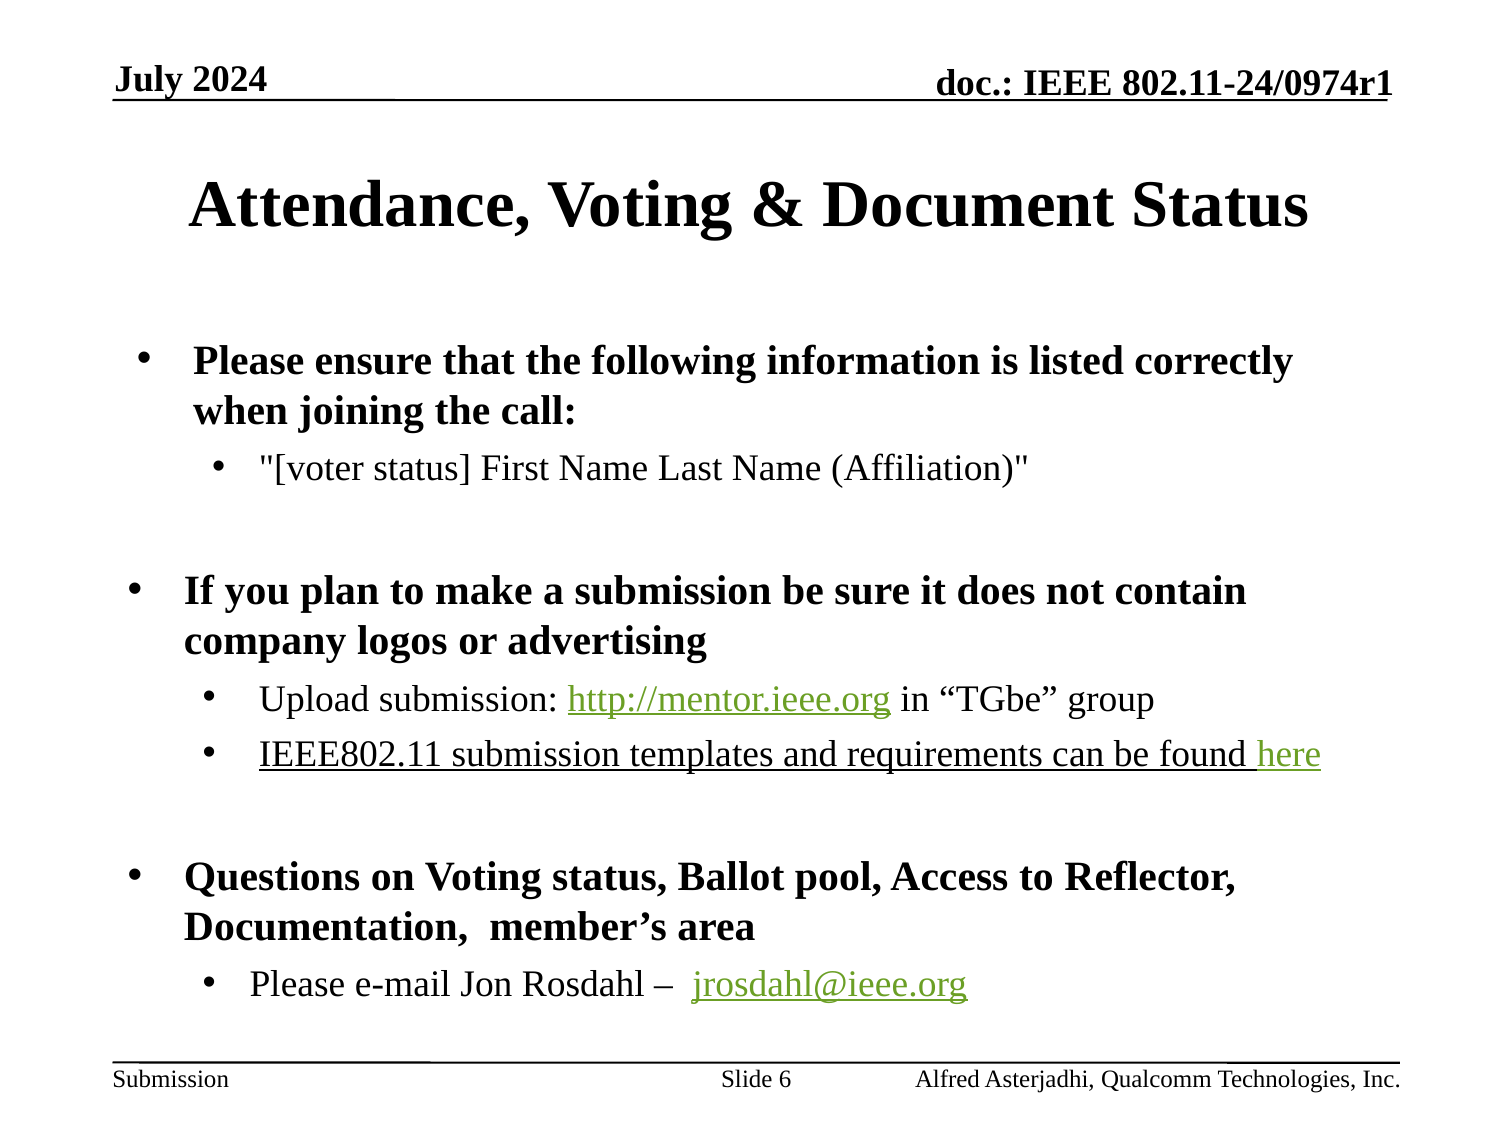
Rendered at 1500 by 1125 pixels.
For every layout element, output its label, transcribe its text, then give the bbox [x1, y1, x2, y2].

list Please ensure that the following information is listed correctly when joining the call: "[voter status] First Name Last Name (Affiliation)" If you plan to make a submission be sure it does not contain company logos or advertising Upload submission: http://mentor.ieee.org in “TGbe” group IEEE802.11 submission templates and requirements can be found here Questions on Voting status, Ballot pool, Access to Reflector, Documentation, member’s area Please e-mail Jon Rosdahl – jrosdahl@ieee.org [112, 324, 1388, 1038]
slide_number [114, 54, 423, 100]
slide_number Slide 6 [712, 1061, 800, 1123]
footer Alfred Asterjadhi, Qualcomm Technologies, Inc. [878, 1061, 1402, 1093]
title Attendance, Voting & Document Status [112, 112, 1388, 288]
